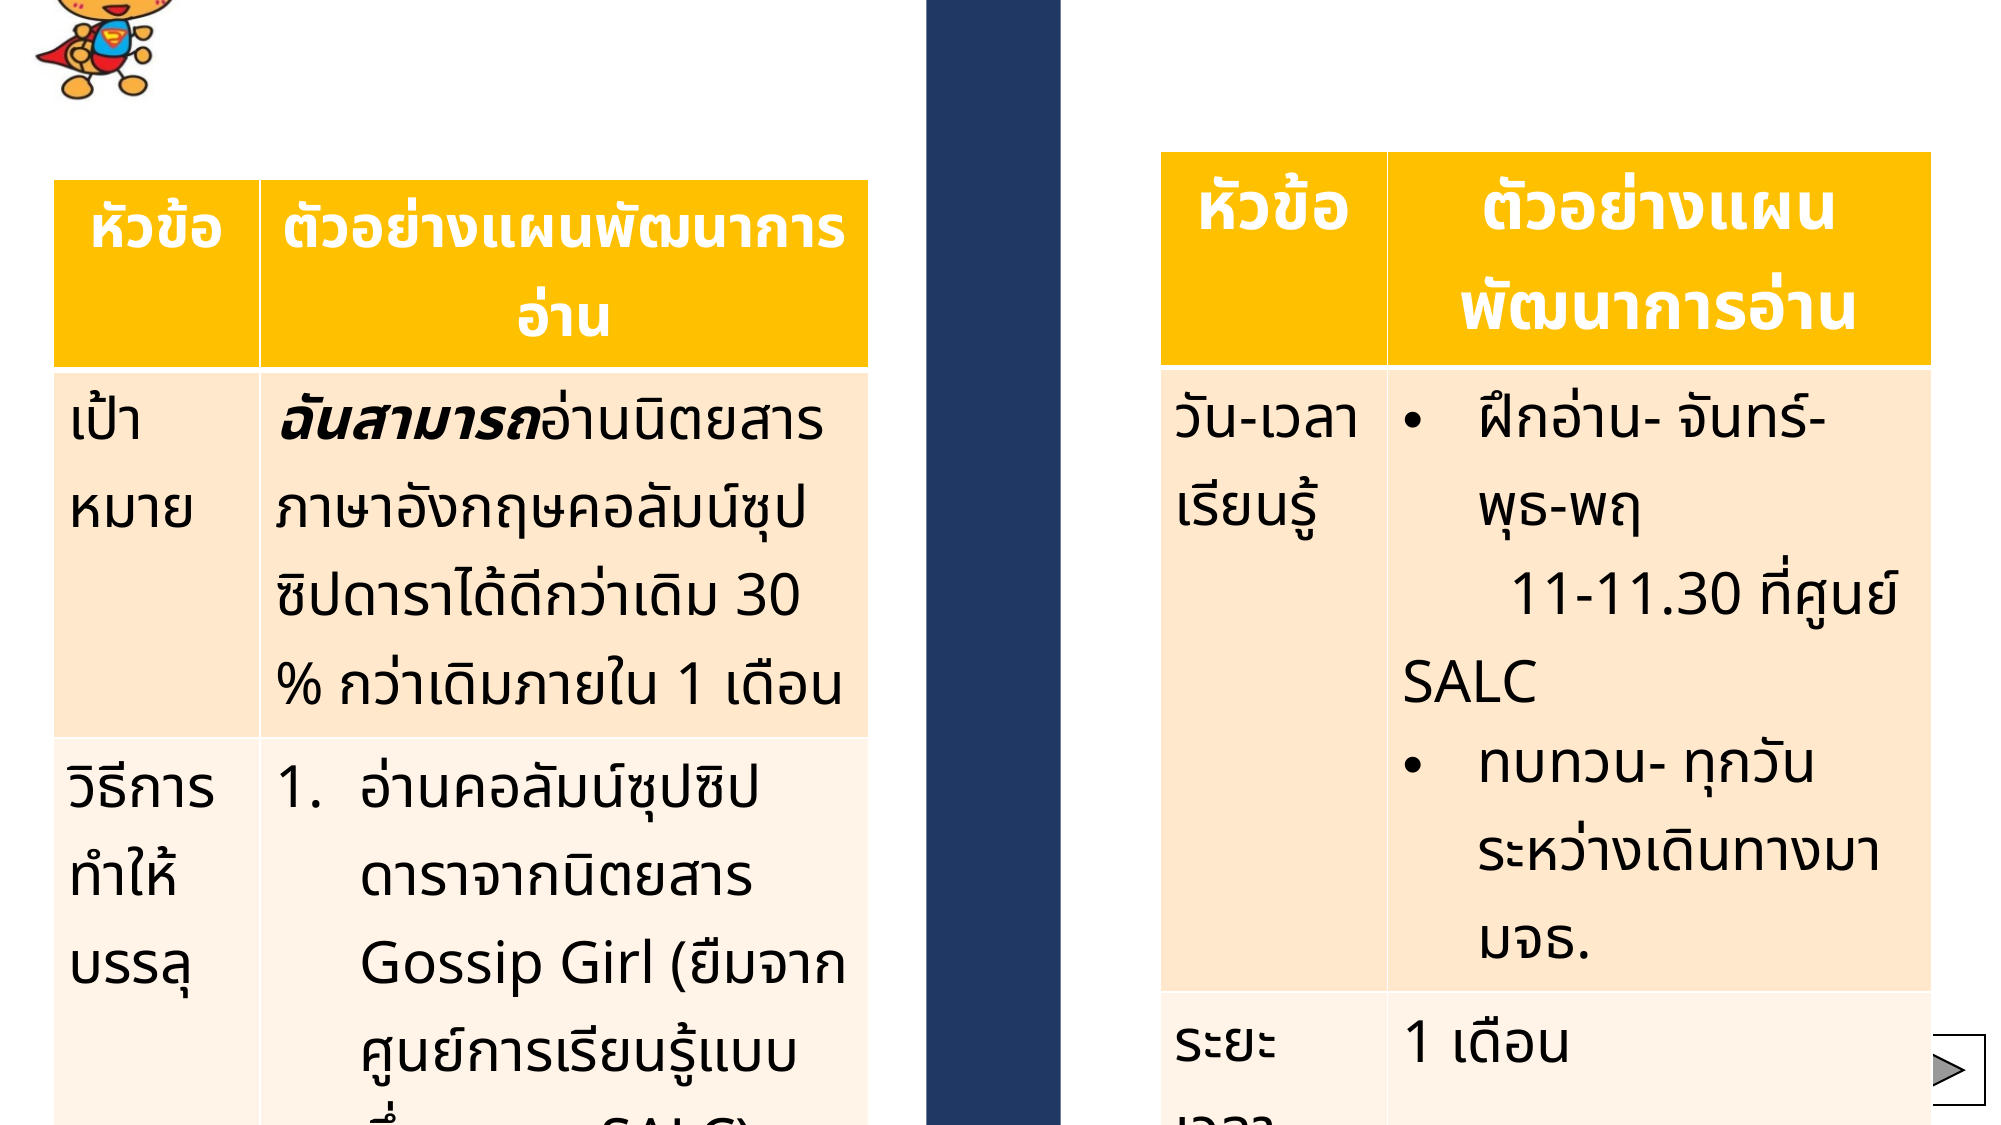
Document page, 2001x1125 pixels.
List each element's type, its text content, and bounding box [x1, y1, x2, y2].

table_cell วัน-เวลาเรียนรู้ [1161, 370, 1387, 991]
table_cell ฉันสามารถอ่านนิตยสารภาษาอังกฤษคอลัมน์ซุปซิปดาราได้ดีกว่าเดิม 30 % กว่าเดิมภายใน 1 เดือน [261, 373, 868, 737]
table_header ตัวอย่างแผนพัฒนาการอ่าน [1388, 152, 1931, 365]
text_box [925, 0, 1062, 1125]
table_cell อ่านคอลัมน์ซุปซิปดาราจากนิตยสาร Gossip Girl (ยืมจากศูนย์การเรียนรู้แบบพึ่งตนเอง SALC) อาทิตย์ละ 3 เล่ม เปิดคำศัพท์สำคัญที่ต้องเจอบ่อยๆ และจดลงบัตรคำ ทบทวนศัพท์ที่เรียนไปแล้วทุกวันจากบัตรคำที่จด [261, 739, 868, 1125]
table_header ตัวอย่างแผนพัฒนาการอ่าน [261, 180, 868, 367]
table_cell ระยะเวลาเรียนรู้ [1161, 993, 1387, 1125]
table_header หัวข้อ [1161, 152, 1387, 365]
table_cell ฝึกอ่าน- จันทร์-พุธ-พฤ 11-11.30 ที่ศูนย์ SALC ทบทวน- ทุกวันระหว่างเดินทางมา มจธ. [1388, 370, 1931, 991]
table_cell เป้าหมาย [54, 373, 259, 737]
table_header หัวข้อ [54, 180, 259, 367]
picture [0, 0, 222, 151]
text_box [1933, 1034, 1986, 1106]
table_cell วิธีการทำให้บรรลุ [54, 739, 259, 1125]
table_cell 1 เดือน [1388, 993, 1931, 1125]
